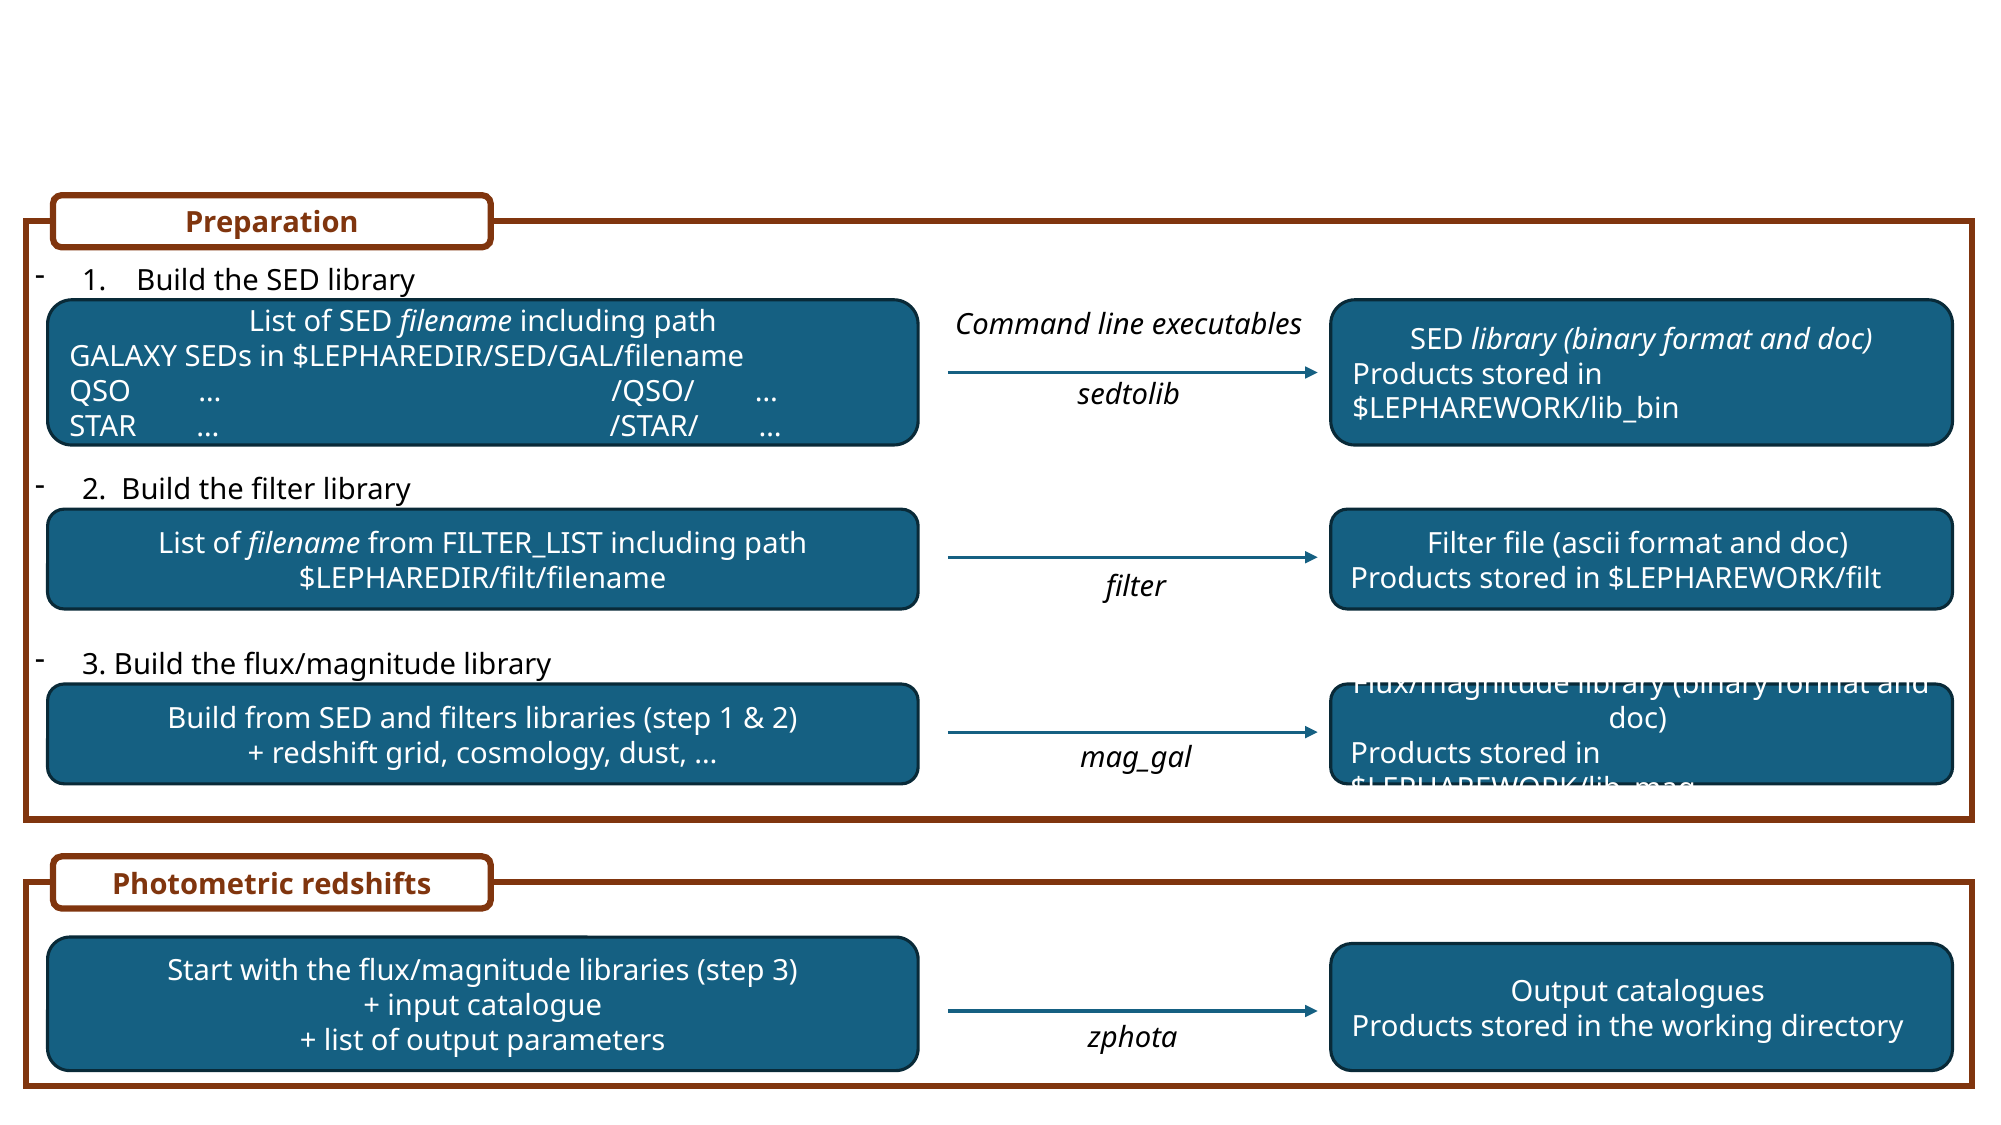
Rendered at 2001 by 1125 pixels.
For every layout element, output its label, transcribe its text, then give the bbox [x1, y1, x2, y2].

text_box [24, 880, 1973, 1088]
text_box Preparation [51, 193, 493, 249]
text_box [24, 219, 1973, 821]
text_box Start with the flux/magnitude libraries (step 3) + input catalogue + list of output parameters [45, 935, 920, 1073]
text_box Output catalogues Products stored in the working directory [1329, 941, 1955, 1073]
text_box zphota [1073, 1012, 1193, 1061]
text_box Photometric redshifts [51, 854, 493, 911]
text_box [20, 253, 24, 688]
